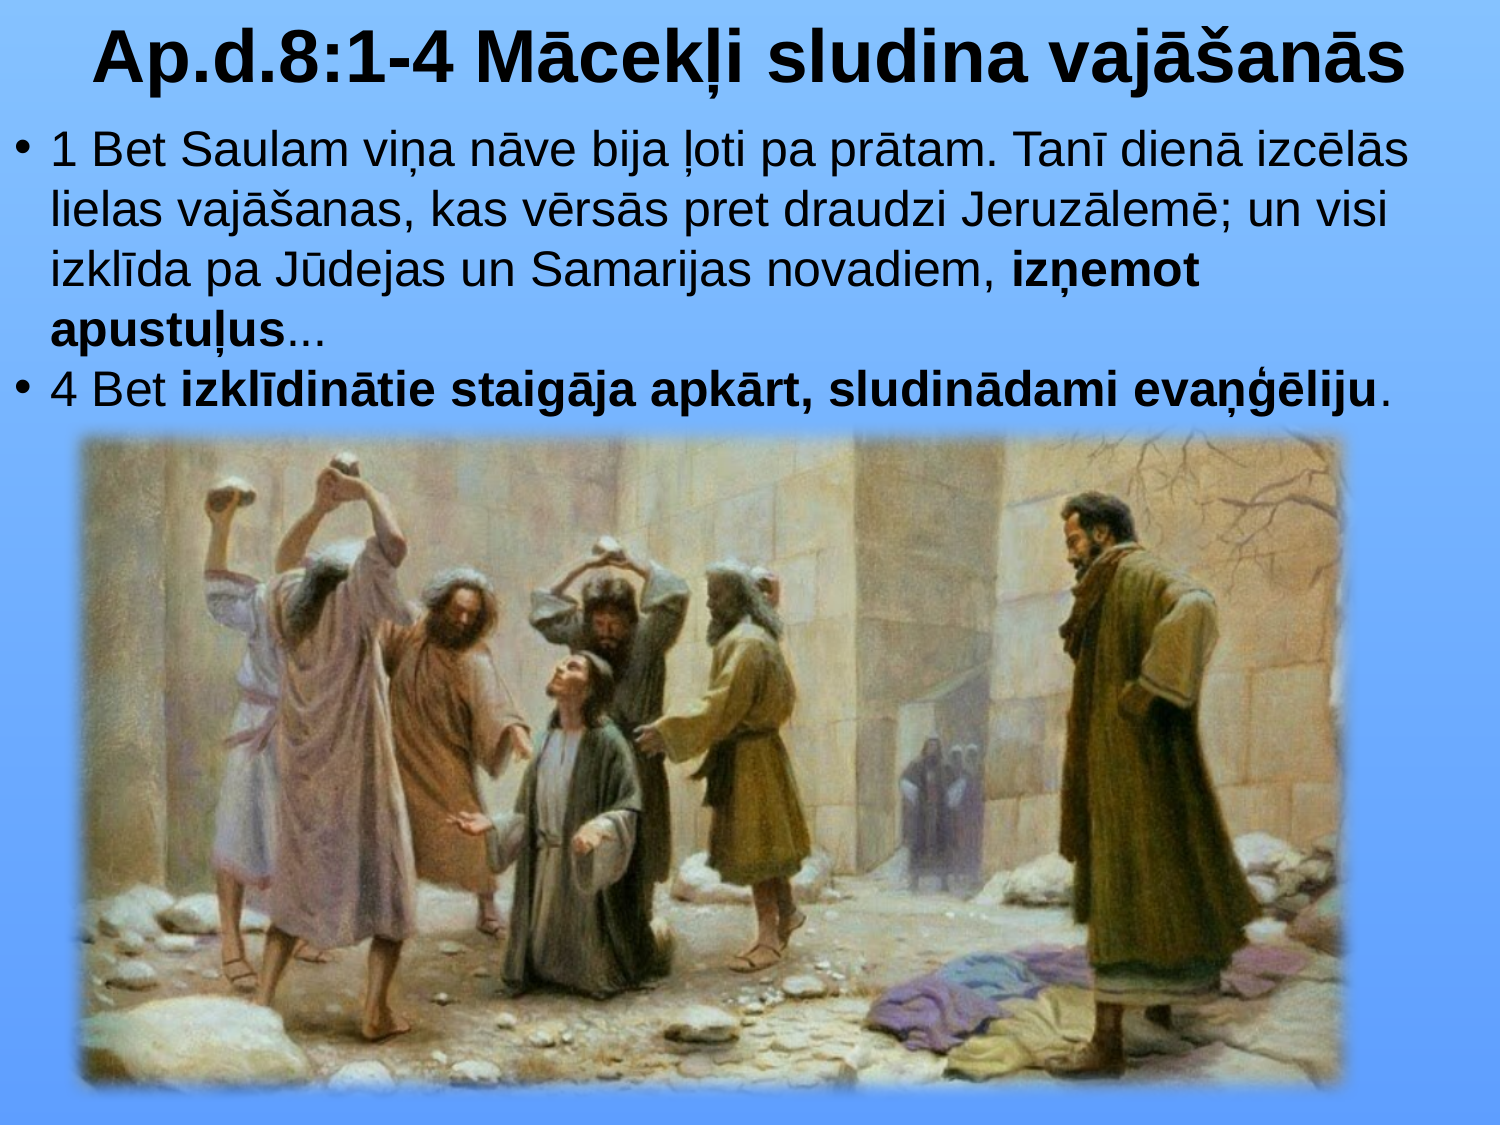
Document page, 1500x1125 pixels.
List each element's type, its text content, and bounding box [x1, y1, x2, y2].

picture [64, 420, 1361, 1102]
text_box Ap.d.8:1-4 Mācekļi sludina vajāšanās [0, 0, 1500, 105]
text_box 1 Bet Saulam viņa nāve bija ļoti pa prātam. Tanī dienā izcēlās lielas vajāšanas, kas vērsās pret draudzi Jeruzālemē; un visi izklīda pa Jūdejas un Samarijas novadiem, izņemot apustuļus... 4 Bet izklīdinātie staigāja apkārt, sludinādami evaņģēliju. [0, 108, 1500, 424]
